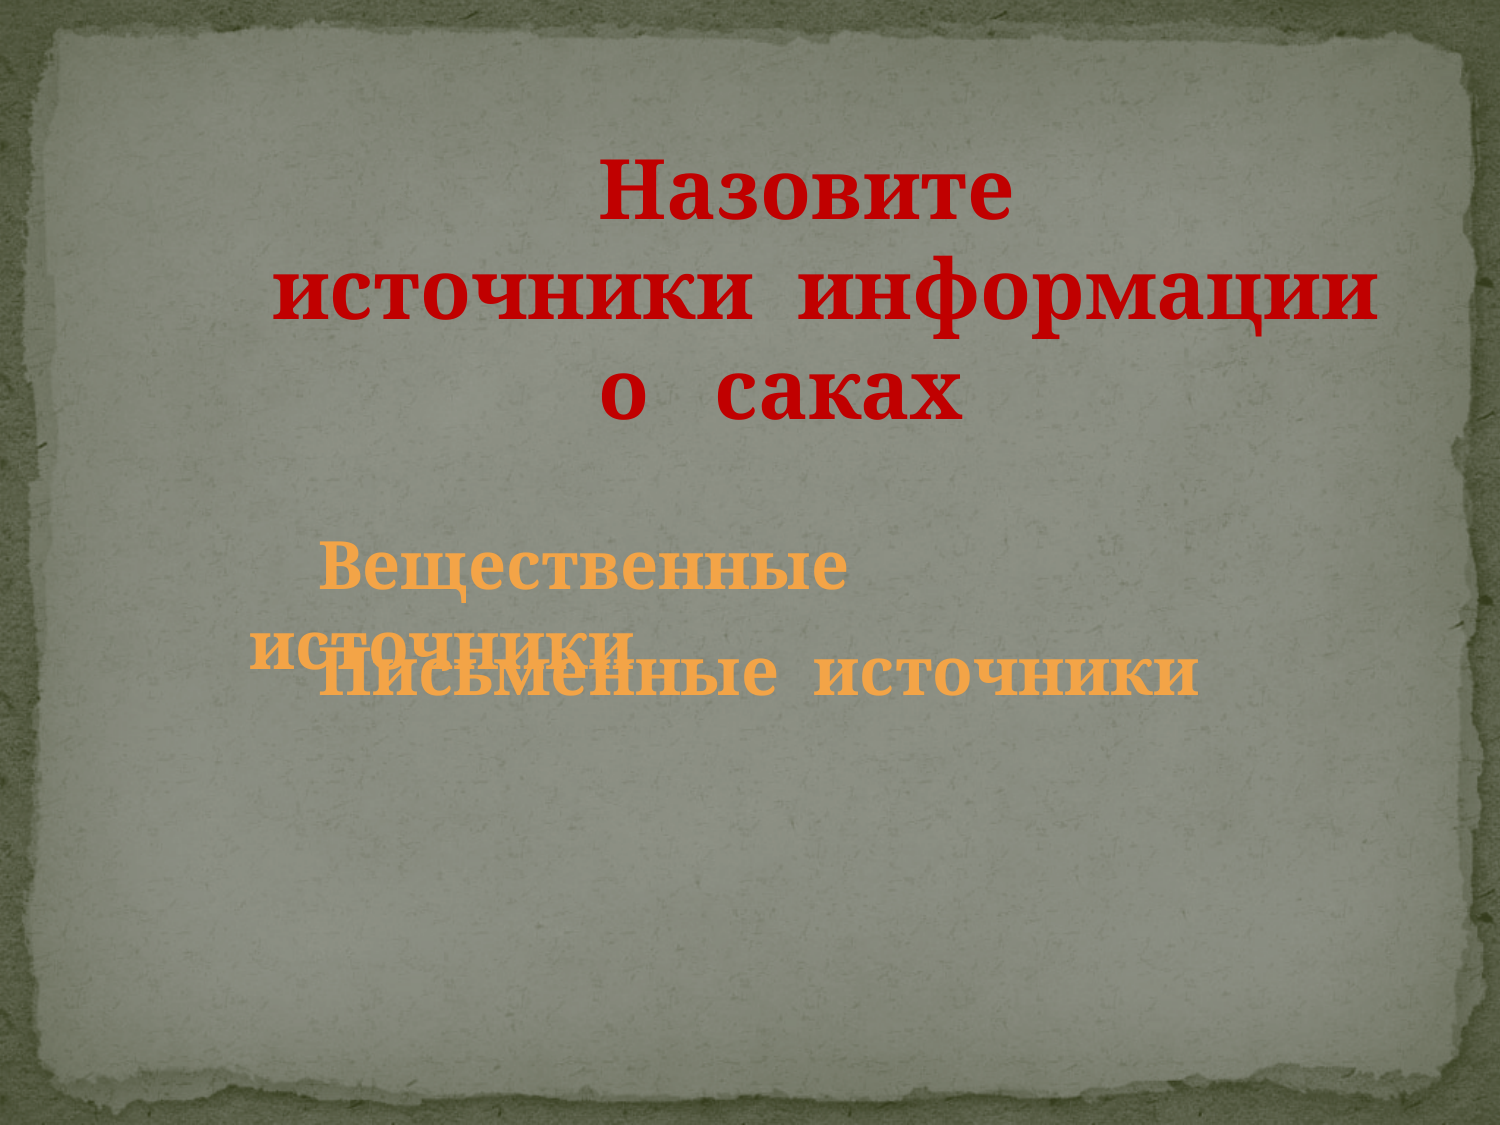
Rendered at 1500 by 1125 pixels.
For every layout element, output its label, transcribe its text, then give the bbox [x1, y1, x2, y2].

text_box Письменные источники [234, 621, 1243, 716]
text_box [328, 386, 1125, 482]
text_box Назовите источники информации о саках [105, 128, 1465, 544]
text_box Вещественные источники [234, 515, 1231, 621]
